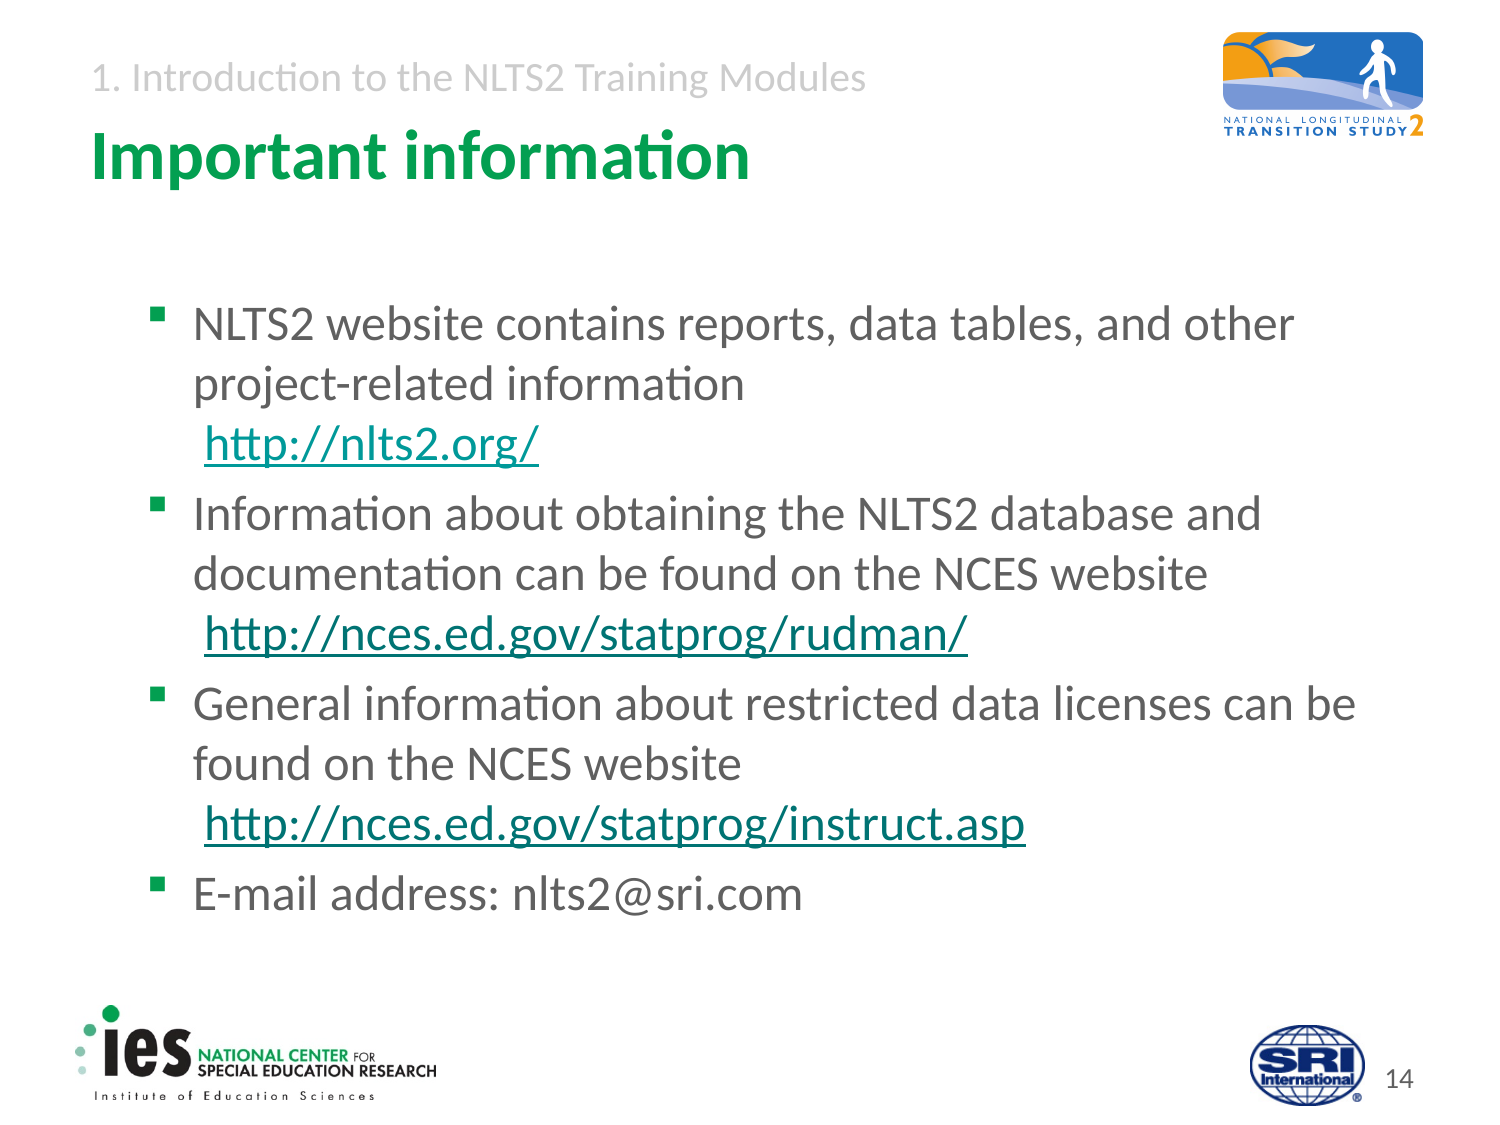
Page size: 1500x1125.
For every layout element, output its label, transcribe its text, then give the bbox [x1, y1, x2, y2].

picture [75, 1005, 436, 1100]
title Important information [74, 83, 1426, 202]
list NLTS2 website contains reports, data tables, and other project-related information http://nlts2.org/ Information about obtaining the NLTS2 database and documentation can be found on the NCES website http://nces.ed.gov/statprog/rudman/ General information about restricted data licenses can be found on the NCES website http://nces.ed.gov/statprog/instruct.asp E-mail address: nlts2@sri.com [74, 202, 1426, 946]
slide_number 13 [1325, 1051, 1430, 1125]
picture [1250, 1025, 1365, 1106]
